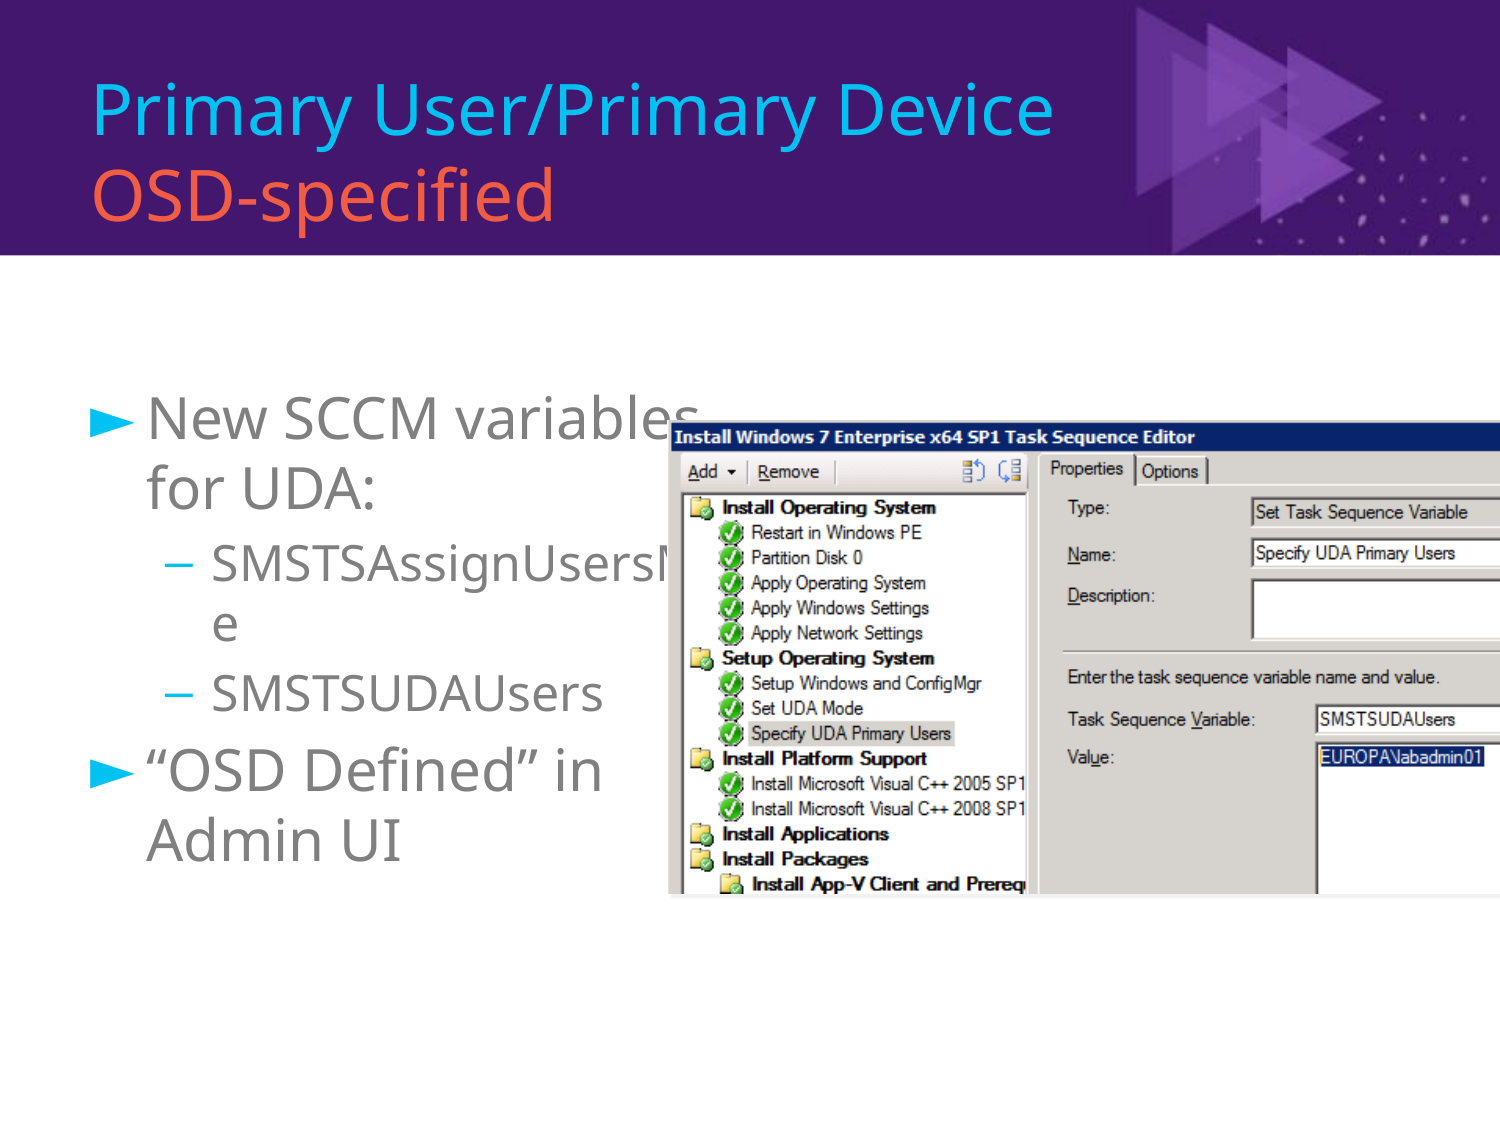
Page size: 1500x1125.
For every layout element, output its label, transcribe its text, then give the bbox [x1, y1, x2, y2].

picture [0, 0, 1500, 255]
list New SCCM variables for UDA: SMSTSAssignUsersMode SMSTSUDAUsers “OSD Defined” in Admin UI [75, 373, 786, 1005]
picture [667, 420, 1500, 894]
title Primary User/Primary Device OSD-specified [75, 56, 1425, 244]
